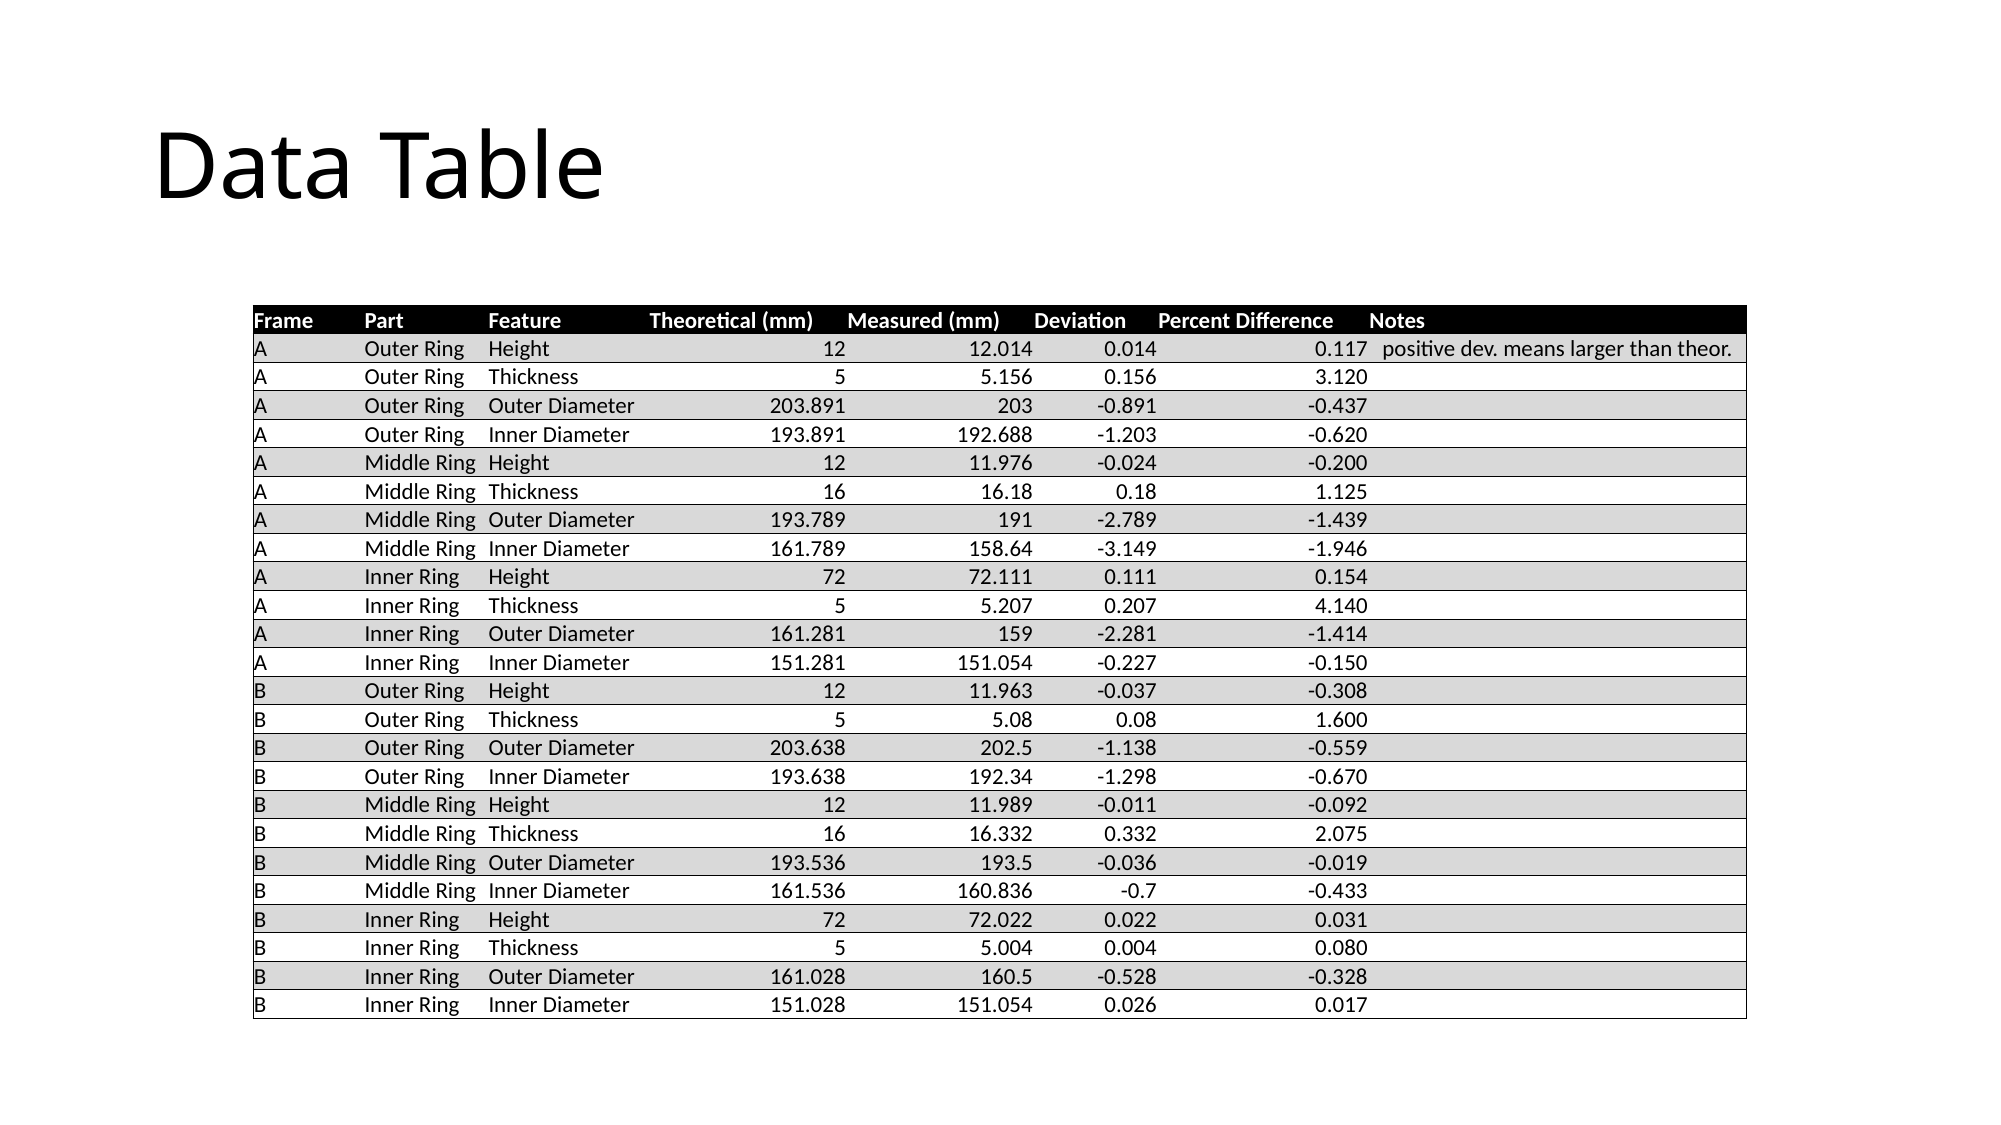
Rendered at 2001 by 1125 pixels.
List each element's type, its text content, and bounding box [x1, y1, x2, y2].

table_cell Inner Ring [364, 648, 488, 676]
table_cell -0.150 [1158, 648, 1369, 676]
table_cell [1369, 848, 1746, 875]
table_cell A [254, 591, 364, 619]
table_cell 191 [847, 505, 1034, 533]
table_cell -1.138 [1034, 734, 1158, 761]
table_cell Middle Ring [364, 791, 488, 818]
table_cell -0.036 [1034, 848, 1158, 875]
table_cell Thickness [488, 819, 649, 847]
table_cell 3.120 [1158, 363, 1369, 390]
table_cell 2.075 [1158, 819, 1369, 847]
table_cell B [254, 791, 364, 818]
table_cell 151.054 [847, 990, 1034, 1018]
table_cell A [254, 448, 364, 476]
table_cell 203 [847, 391, 1034, 419]
table_cell [1369, 363, 1746, 390]
table_cell [1369, 420, 1746, 447]
table_cell [1369, 477, 1746, 504]
table_cell Inner Diameter [488, 876, 649, 904]
table_cell 11.989 [847, 791, 1034, 818]
table_cell [1369, 677, 1746, 704]
table_cell Thickness [488, 705, 649, 733]
table_cell 12 [649, 448, 847, 476]
table_cell [1369, 962, 1746, 989]
table_cell -0.620 [1158, 420, 1369, 447]
table_cell [1369, 591, 1746, 619]
table_cell B [254, 848, 364, 875]
table_cell Outer Diameter [488, 505, 649, 533]
table_cell 0.004 [1034, 933, 1158, 961]
table_cell A [254, 534, 364, 561]
table_cell 161.789 [649, 534, 847, 561]
table_cell 0.014 [1034, 334, 1158, 362]
table_cell Inner Ring [364, 562, 488, 590]
table_cell 161.536 [649, 876, 847, 904]
table_cell Inner Ring [364, 591, 488, 619]
table_cell Outer Ring [364, 420, 488, 447]
table_cell 193.789 [649, 505, 847, 533]
table_cell B [254, 819, 364, 847]
table_cell 0.031 [1158, 905, 1369, 932]
table_cell 193.5 [847, 848, 1034, 875]
table_cell 193.891 [649, 420, 847, 447]
table_cell 160.5 [847, 962, 1034, 989]
table_cell 72 [649, 562, 847, 590]
table_cell [1369, 905, 1746, 932]
table_cell 5 [649, 933, 847, 961]
table_cell [1369, 990, 1746, 1018]
table_cell Inner Ring [364, 620, 488, 647]
table_cell -1.203 [1034, 420, 1158, 447]
table_cell 5 [649, 591, 847, 619]
table_cell Height [488, 905, 649, 932]
table_cell A [254, 334, 364, 362]
table_cell 0.017 [1158, 990, 1369, 1018]
table_cell Thickness [488, 477, 649, 504]
table_cell 1.600 [1158, 705, 1369, 733]
table_cell 0.18 [1034, 477, 1158, 504]
table_header Measured (mm) [847, 306, 1034, 333]
table_cell B [254, 677, 364, 704]
table_cell -3.149 [1034, 534, 1158, 561]
table_header Feature [488, 306, 649, 333]
table_cell [1369, 448, 1746, 476]
table_cell 0.080 [1158, 933, 1369, 961]
table_cell 5 [649, 705, 847, 733]
table_cell B [254, 876, 364, 904]
table_cell Thickness [488, 363, 649, 390]
table_cell B [254, 905, 364, 932]
table_cell [1369, 876, 1746, 904]
table_cell 5.156 [847, 363, 1034, 390]
table_cell 161.281 [649, 620, 847, 647]
table_cell -0.019 [1158, 848, 1369, 875]
table_cell 193.536 [649, 848, 847, 875]
table_cell 5.004 [847, 933, 1034, 961]
table_cell 16 [649, 477, 847, 504]
table_cell Inner Ring [364, 962, 488, 989]
table_cell -0.011 [1034, 791, 1158, 818]
table_cell Height [488, 562, 649, 590]
table_cell Height [488, 791, 649, 818]
table_cell 151.281 [649, 648, 847, 676]
table_cell -0.227 [1034, 648, 1158, 676]
table_cell Outer Diameter [488, 962, 649, 989]
table_cell [1369, 762, 1746, 790]
table_cell Inner Diameter [488, 648, 649, 676]
table_cell A [254, 562, 364, 590]
table_cell Outer Diameter [488, 848, 649, 875]
table_cell 16 [649, 819, 847, 847]
table_cell Thickness [488, 591, 649, 619]
table_cell Middle Ring [364, 876, 488, 904]
table_cell 5 [649, 363, 847, 390]
table_cell positive dev. means larger than theor. [1369, 334, 1746, 362]
table_cell Middle Ring [364, 819, 488, 847]
table_cell Outer Ring [364, 677, 488, 704]
table_cell A [254, 391, 364, 419]
table_cell A [254, 477, 364, 504]
table_cell -0.200 [1158, 448, 1369, 476]
table_cell B [254, 705, 364, 733]
table_cell [1369, 505, 1746, 533]
table_cell [1369, 791, 1746, 818]
table_cell 11.963 [847, 677, 1034, 704]
table_cell 161.028 [649, 962, 847, 989]
table_cell B [254, 962, 364, 989]
table_cell A [254, 363, 364, 390]
table_cell 0.154 [1158, 562, 1369, 590]
table_cell -0.670 [1158, 762, 1369, 790]
table_cell [1369, 933, 1746, 961]
table_cell Middle Ring [364, 505, 488, 533]
table_cell -0.891 [1034, 391, 1158, 419]
table_cell Outer Ring [364, 334, 488, 362]
table_cell B [254, 933, 364, 961]
table_cell 0.026 [1034, 990, 1158, 1018]
table_cell [1369, 734, 1746, 761]
table_cell -1.298 [1034, 762, 1158, 790]
table_cell [1369, 391, 1746, 419]
table_cell 203.638 [649, 734, 847, 761]
table_cell [1369, 534, 1746, 561]
table_cell Height [488, 334, 649, 362]
table_cell A [254, 505, 364, 533]
table_cell 16.332 [847, 819, 1034, 847]
table_cell A [254, 420, 364, 447]
table_header Theoretical (mm) [649, 306, 847, 333]
table_cell B [254, 762, 364, 790]
table_cell [1369, 648, 1746, 676]
table_cell -1.439 [1158, 505, 1369, 533]
table_header Deviation [1034, 306, 1158, 333]
table_cell 158.64 [847, 534, 1034, 561]
table_cell 16.18 [847, 477, 1034, 504]
table_cell -2.789 [1034, 505, 1158, 533]
table_cell 0.156 [1034, 363, 1158, 390]
title Data Table [137, 59, 1863, 278]
table_cell 12 [649, 677, 847, 704]
table_cell 11.976 [847, 448, 1034, 476]
table_cell 151.054 [847, 648, 1034, 676]
table_cell Outer Ring [364, 762, 488, 790]
table_cell 12 [649, 334, 847, 362]
table_cell Height [488, 677, 649, 704]
table_cell Outer Ring [364, 705, 488, 733]
table_cell 5.207 [847, 591, 1034, 619]
table_cell 193.638 [649, 762, 847, 790]
table_cell 203.891 [649, 391, 847, 419]
table_cell 192.688 [847, 420, 1034, 447]
table_cell 72.111 [847, 562, 1034, 590]
table_header Frame [254, 306, 364, 333]
table_cell 0.08 [1034, 705, 1158, 733]
table_cell Inner Diameter [488, 762, 649, 790]
table_cell -0.328 [1158, 962, 1369, 989]
table_cell 72 [649, 905, 847, 932]
table_cell Height [488, 448, 649, 476]
table_cell Middle Ring [364, 448, 488, 476]
table_cell Thickness [488, 933, 649, 961]
table_cell A [254, 620, 364, 647]
table_cell Inner Ring [364, 990, 488, 1018]
table_cell Inner Diameter [488, 990, 649, 1018]
table_cell -1.414 [1158, 620, 1369, 647]
table_cell Middle Ring [364, 477, 488, 504]
table_cell [1369, 620, 1746, 647]
table_cell -0.037 [1034, 677, 1158, 704]
table_cell 160.836 [847, 876, 1034, 904]
table_cell Outer Ring [364, 391, 488, 419]
table_cell 5.08 [847, 705, 1034, 733]
table_cell Inner Ring [364, 933, 488, 961]
table_cell 192.34 [847, 762, 1034, 790]
table_cell -0.528 [1034, 962, 1158, 989]
table_cell Inner Diameter [488, 534, 649, 561]
table_cell 4.140 [1158, 591, 1369, 619]
table_cell 72.022 [847, 905, 1034, 932]
table_header Part [364, 306, 488, 333]
table_cell Middle Ring [364, 848, 488, 875]
table_cell 1.125 [1158, 477, 1369, 504]
table_cell [1369, 562, 1746, 590]
table_cell [1369, 819, 1746, 847]
table_header Percent Difference [1158, 306, 1369, 333]
table_cell B [254, 990, 364, 1018]
table_cell Inner Ring [364, 905, 488, 932]
table_cell -2.281 [1034, 620, 1158, 647]
table_cell -0.437 [1158, 391, 1369, 419]
table_cell 0.207 [1034, 591, 1158, 619]
table_cell -1.946 [1158, 534, 1369, 561]
table_cell Outer Ring [364, 363, 488, 390]
table_cell -0.433 [1158, 876, 1369, 904]
table_cell Outer Diameter [488, 391, 649, 419]
table_cell -0.559 [1158, 734, 1369, 761]
table_cell A [254, 648, 364, 676]
table_cell [1369, 705, 1746, 733]
table_cell 0.111 [1034, 562, 1158, 590]
table_cell 12.014 [847, 334, 1034, 362]
table_header Notes [1369, 306, 1746, 333]
table_cell 0.332 [1034, 819, 1158, 847]
table_cell -0.024 [1034, 448, 1158, 476]
table_cell 12 [649, 791, 847, 818]
table_cell 159 [847, 620, 1034, 647]
table_cell 151.028 [649, 990, 847, 1018]
table_cell -0.092 [1158, 791, 1369, 818]
table_cell -0.7 [1034, 876, 1158, 904]
table_cell 0.117 [1158, 334, 1369, 362]
table_cell Inner Diameter [488, 420, 649, 447]
table_cell -0.308 [1158, 677, 1369, 704]
table_cell Middle Ring [364, 534, 488, 561]
table_cell Outer Diameter [488, 620, 649, 647]
table_cell B [254, 734, 364, 761]
table_cell Outer Diameter [488, 734, 649, 761]
table_cell 0.022 [1034, 905, 1158, 932]
table_cell Outer Ring [364, 734, 488, 761]
table_cell 202.5 [847, 734, 1034, 761]
